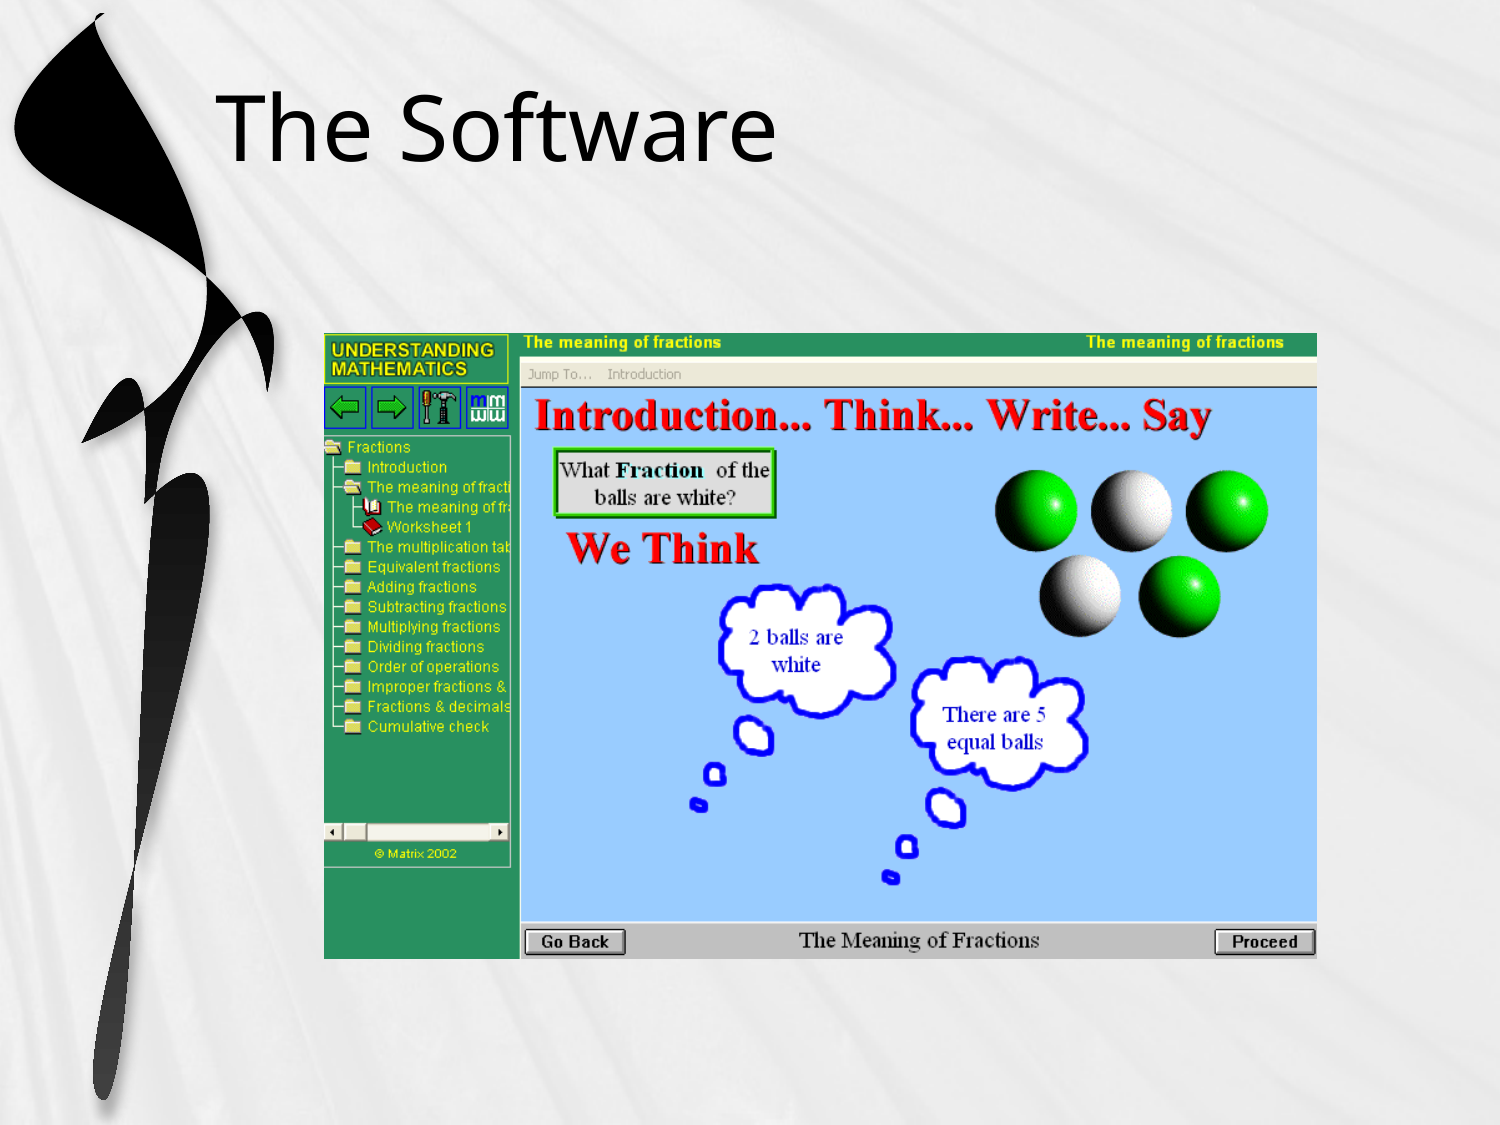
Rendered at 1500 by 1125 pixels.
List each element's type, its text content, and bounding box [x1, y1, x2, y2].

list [324, 333, 1317, 959]
title The Software [200, 12, 1317, 238]
